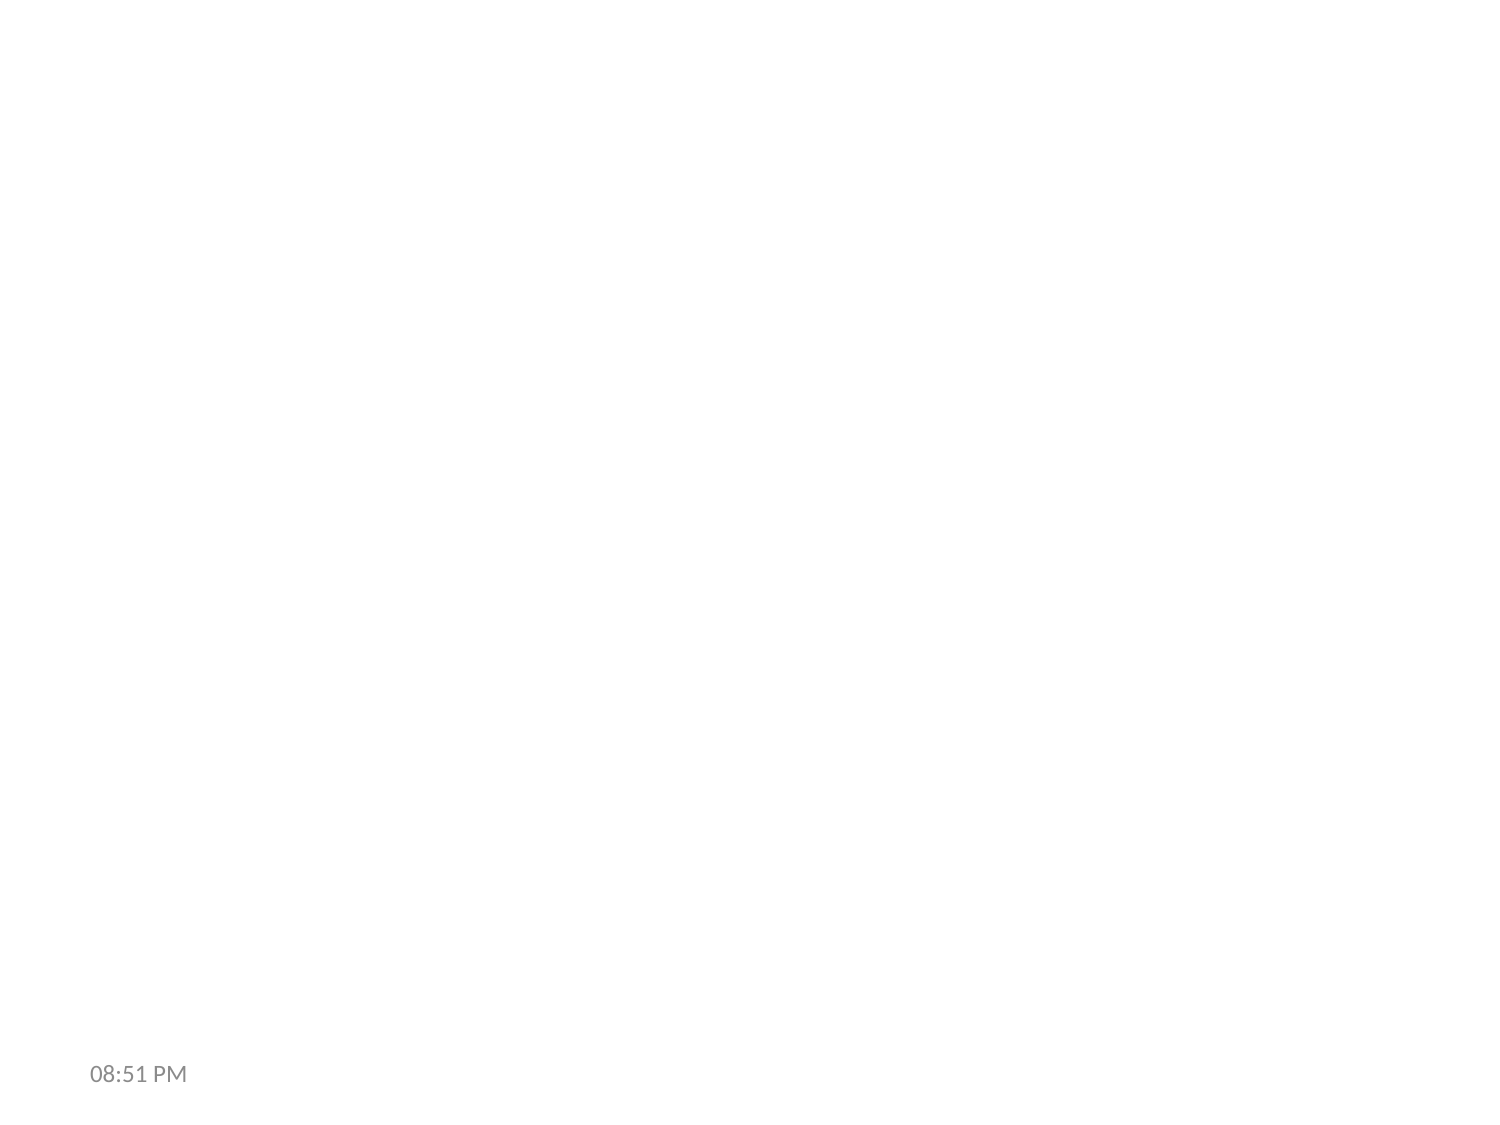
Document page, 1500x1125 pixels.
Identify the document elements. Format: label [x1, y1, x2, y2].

slide_number [75, 1042, 425, 1103]
